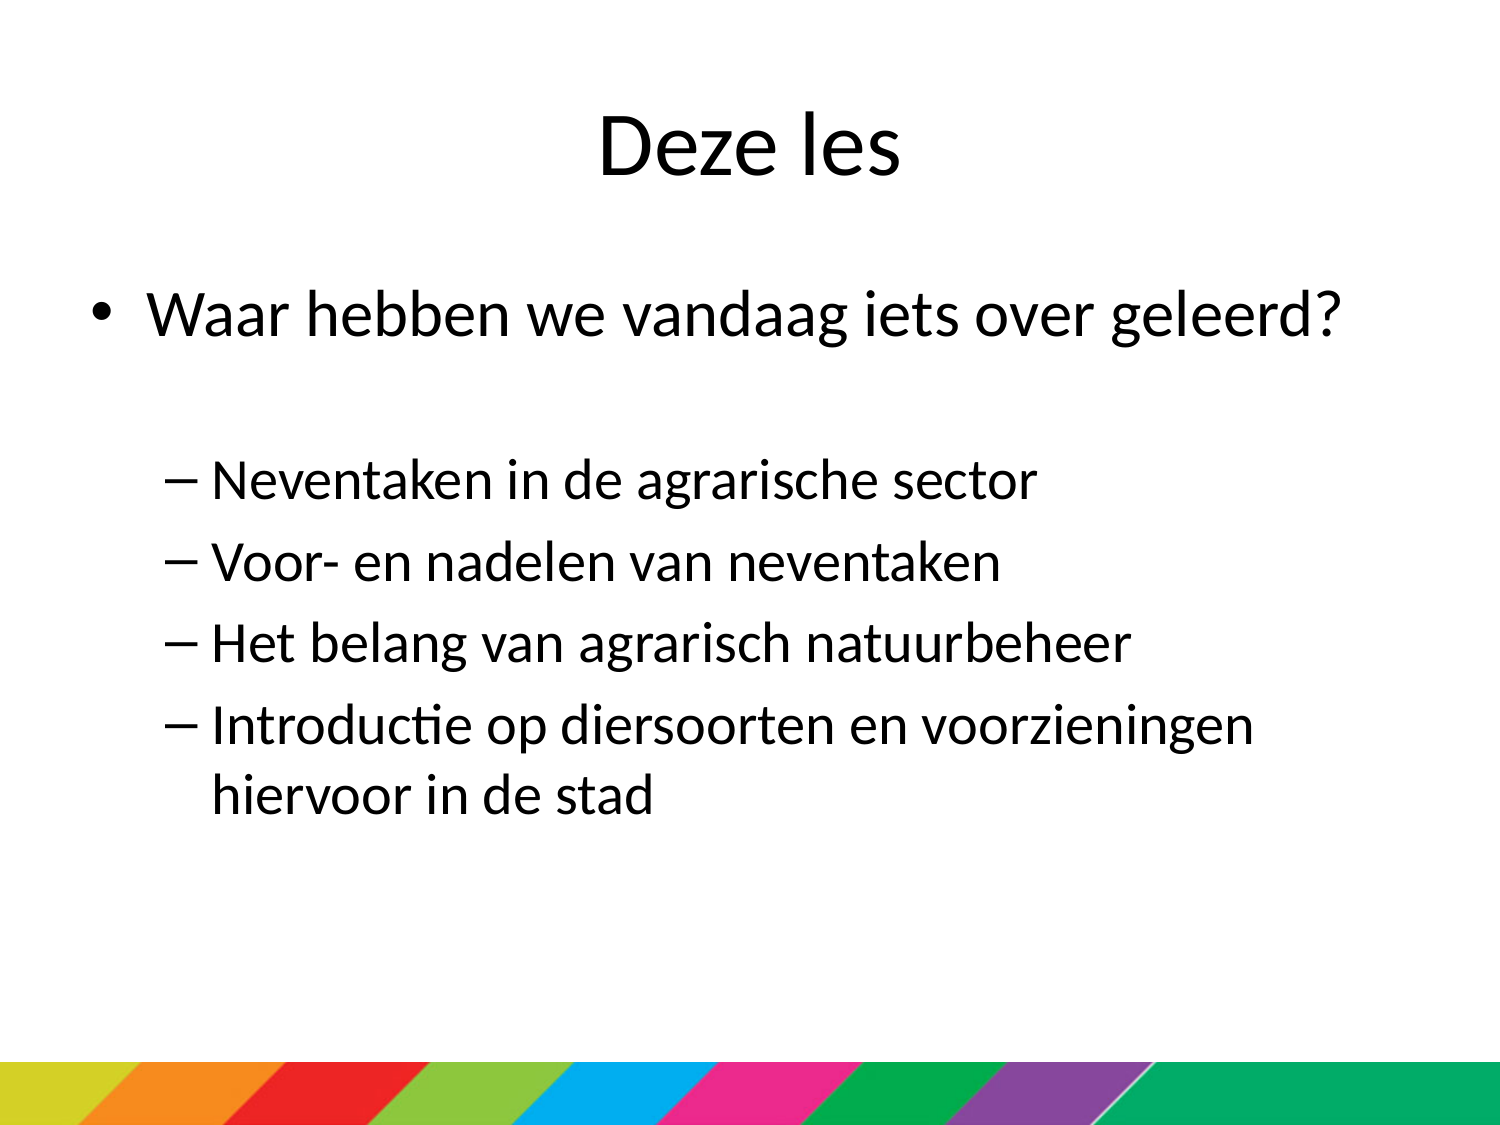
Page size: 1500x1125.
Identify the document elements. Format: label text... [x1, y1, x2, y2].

picture [0, 1062, 574, 1125]
list Waar hebben we vandaag iets over geleerd? Neventaken in de agrarische sector Voor- en nadelen van neventaken Het belang van agrarisch natuurbeheer Introductie op diersoorten en voorzieningen hiervoor in de stad [75, 262, 1425, 1005]
picture [656, 1062, 1500, 1125]
title Deze les [75, 45, 1425, 233]
